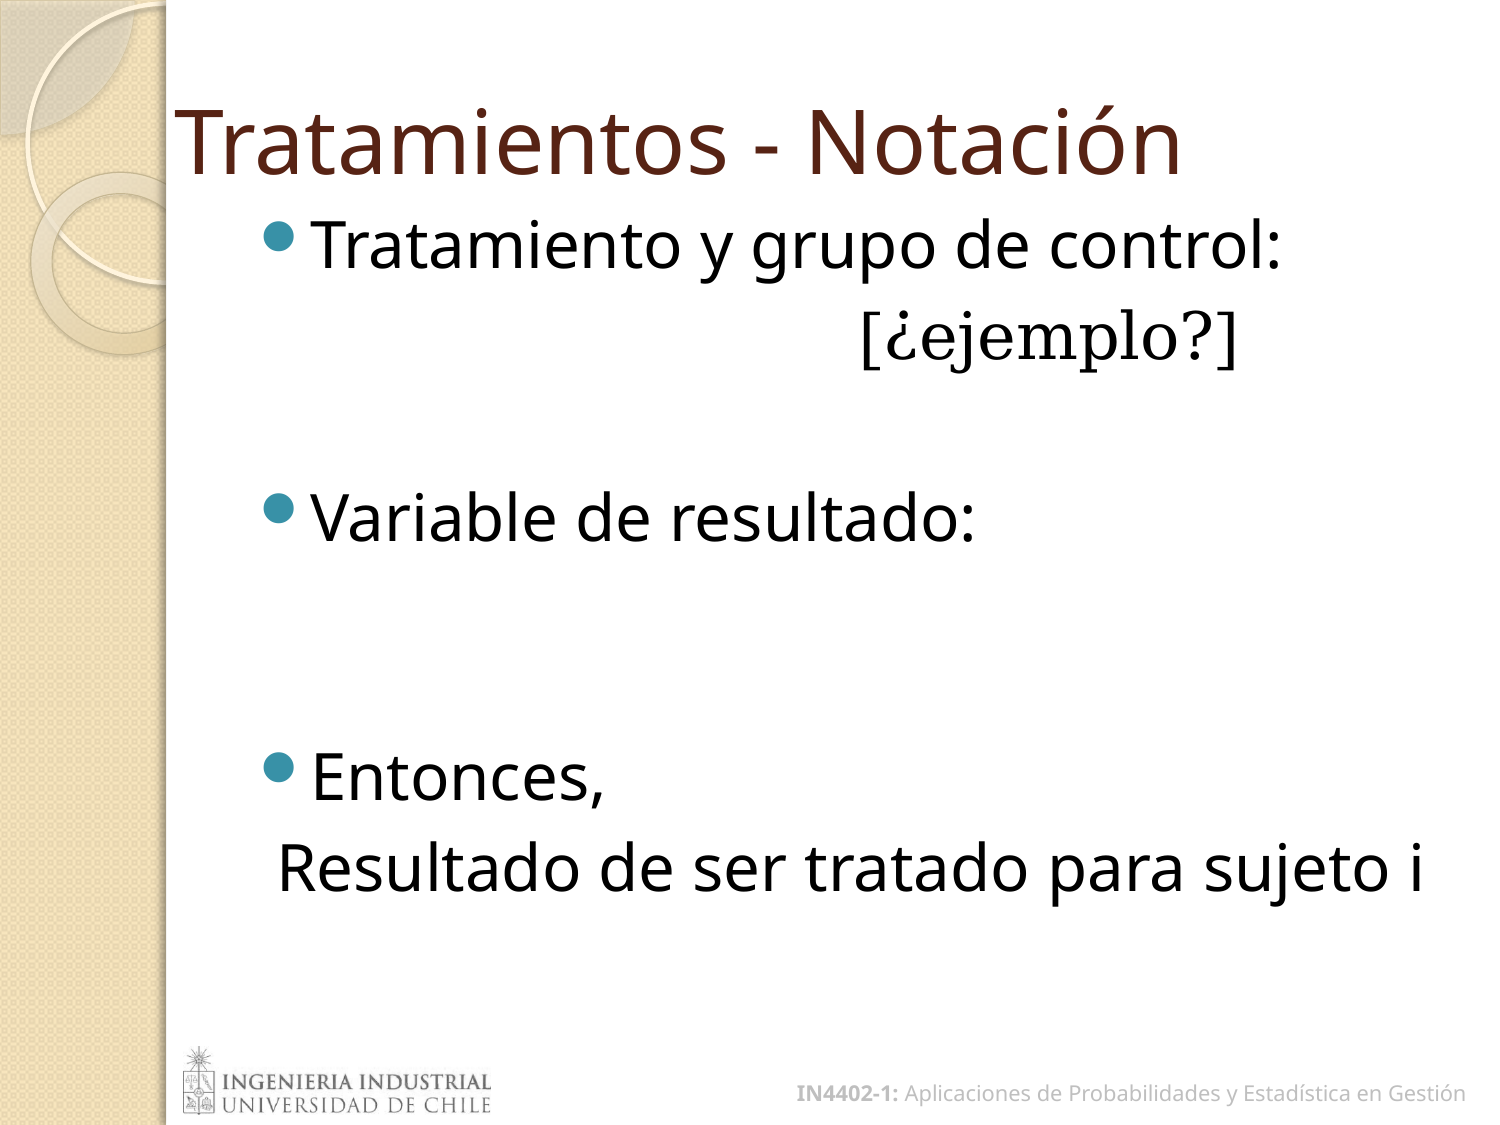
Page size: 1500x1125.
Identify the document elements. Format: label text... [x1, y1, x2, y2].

picture [183, 1046, 491, 1115]
title Tratamientos - Notación [159, 45, 1500, 233]
